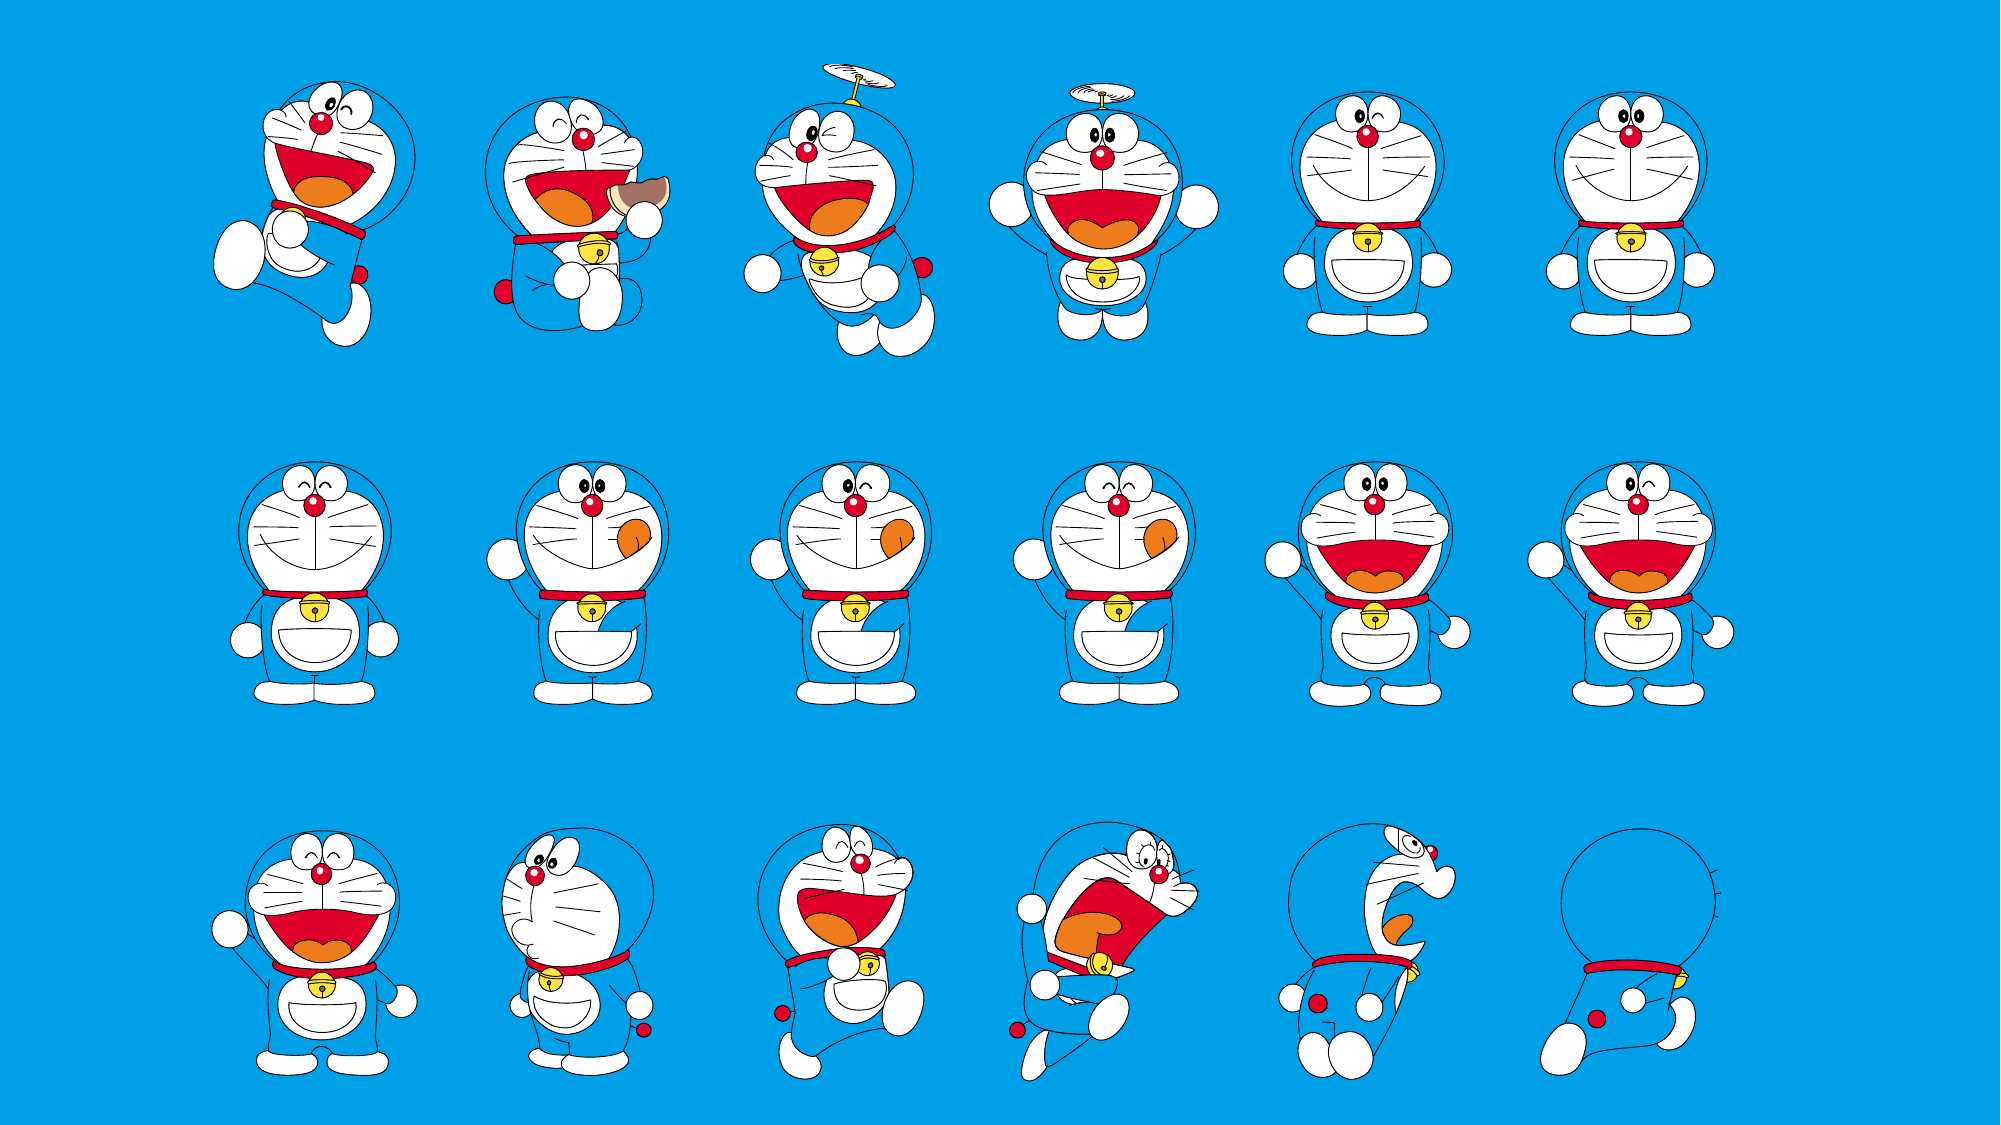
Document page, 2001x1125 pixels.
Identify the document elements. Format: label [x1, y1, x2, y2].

picture [1573, 682, 1633, 706]
picture [1564, 96, 1699, 301]
picture [1177, 186, 1218, 228]
picture [1014, 540, 1052, 579]
picture [1571, 313, 1690, 335]
picture [788, 464, 924, 672]
picture [627, 992, 652, 1019]
picture [1308, 313, 1427, 335]
picture [756, 110, 898, 312]
picture [534, 682, 652, 704]
picture [529, 1049, 628, 1075]
picture [780, 1033, 821, 1079]
picture [824, 65, 894, 106]
picture [1313, 826, 1455, 1010]
picture [212, 911, 248, 947]
picture [1284, 254, 1315, 288]
picture [487, 540, 525, 579]
picture [1299, 1032, 1373, 1079]
picture [1589, 1011, 1605, 1027]
picture [1684, 253, 1714, 287]
picture [1357, 994, 1382, 1021]
picture [1279, 985, 1303, 1011]
picture [257, 1051, 317, 1075]
picture [1381, 684, 1441, 705]
picture [1528, 542, 1563, 577]
picture [1309, 995, 1327, 1012]
picture [504, 99, 669, 330]
picture [1421, 253, 1451, 287]
picture [231, 623, 262, 657]
picture [1439, 617, 1470, 648]
picture [1621, 989, 1645, 1012]
picture [1010, 1023, 1025, 1037]
picture [322, 267, 370, 346]
picture [914, 258, 932, 277]
picture [1703, 617, 1733, 648]
picture [1060, 682, 1178, 704]
picture [1301, 96, 1436, 301]
picture [775, 1006, 790, 1020]
picture [248, 466, 383, 671]
picture [779, 827, 923, 1035]
picture [255, 682, 374, 704]
picture [249, 834, 395, 1039]
picture [797, 682, 915, 704]
picture [751, 540, 788, 579]
picture [1022, 1031, 1048, 1080]
picture [1060, 996, 1082, 1004]
picture [1071, 84, 1134, 109]
picture [1541, 1024, 1586, 1075]
picture [990, 183, 1030, 226]
picture [1089, 995, 1129, 1040]
picture [1644, 684, 1704, 705]
picture [745, 255, 780, 292]
picture [1658, 998, 1695, 1049]
picture [387, 986, 417, 1017]
picture [328, 1053, 388, 1075]
picture [1565, 464, 1712, 670]
picture [1027, 114, 1178, 305]
picture [1051, 464, 1188, 672]
picture [368, 622, 398, 656]
picture [1310, 682, 1370, 706]
picture [637, 1024, 650, 1036]
picture [495, 280, 512, 303]
picture [1547, 254, 1578, 288]
picture [1585, 960, 1688, 988]
picture [525, 464, 661, 672]
picture [1058, 304, 1147, 340]
picture [1302, 464, 1448, 670]
picture [502, 835, 629, 1034]
picture [1266, 542, 1301, 577]
picture [838, 295, 934, 356]
picture [1018, 830, 1197, 999]
picture [214, 82, 395, 289]
